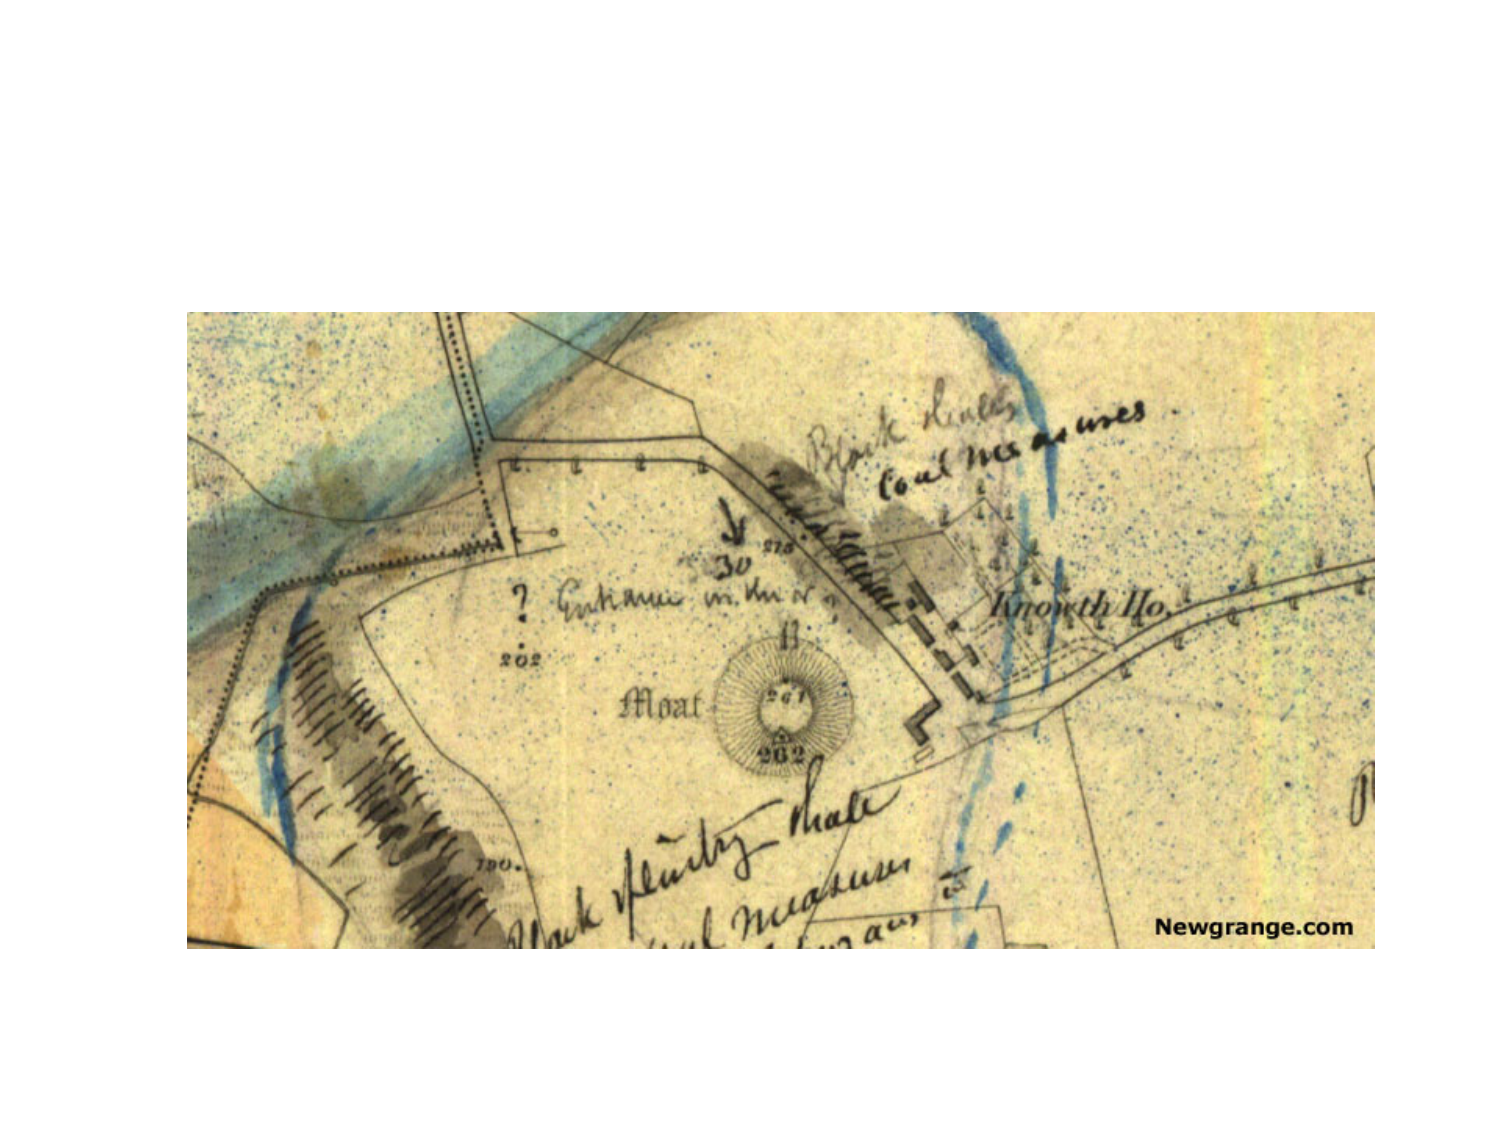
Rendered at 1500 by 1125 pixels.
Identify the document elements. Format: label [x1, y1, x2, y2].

picture [187, 312, 1376, 949]
